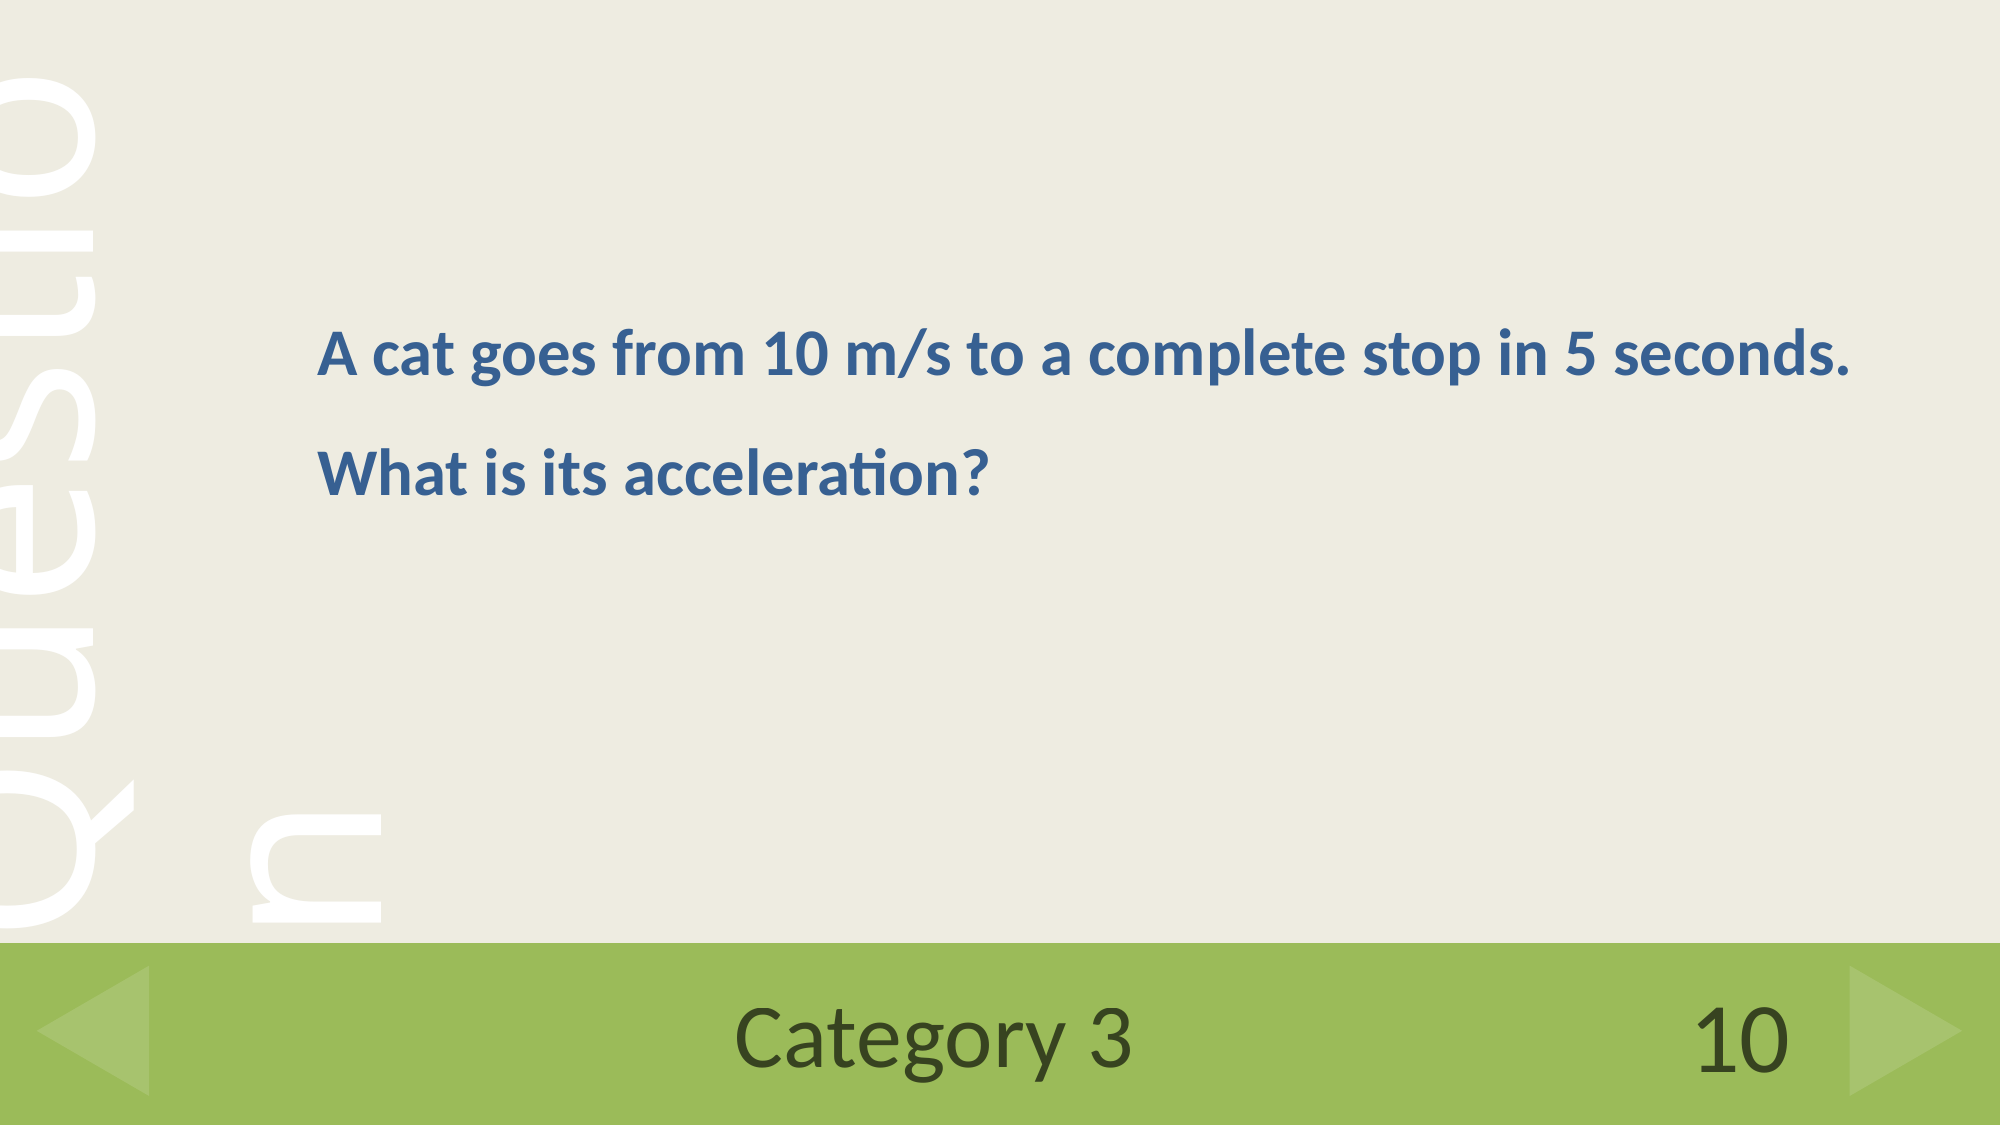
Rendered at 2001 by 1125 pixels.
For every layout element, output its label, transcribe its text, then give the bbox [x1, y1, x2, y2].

list A cat goes from 10 m/s to a complete stop in 5 seconds. What is its acceleration? [302, 130, 1904, 847]
title Category 3 [34, 937, 1835, 1125]
